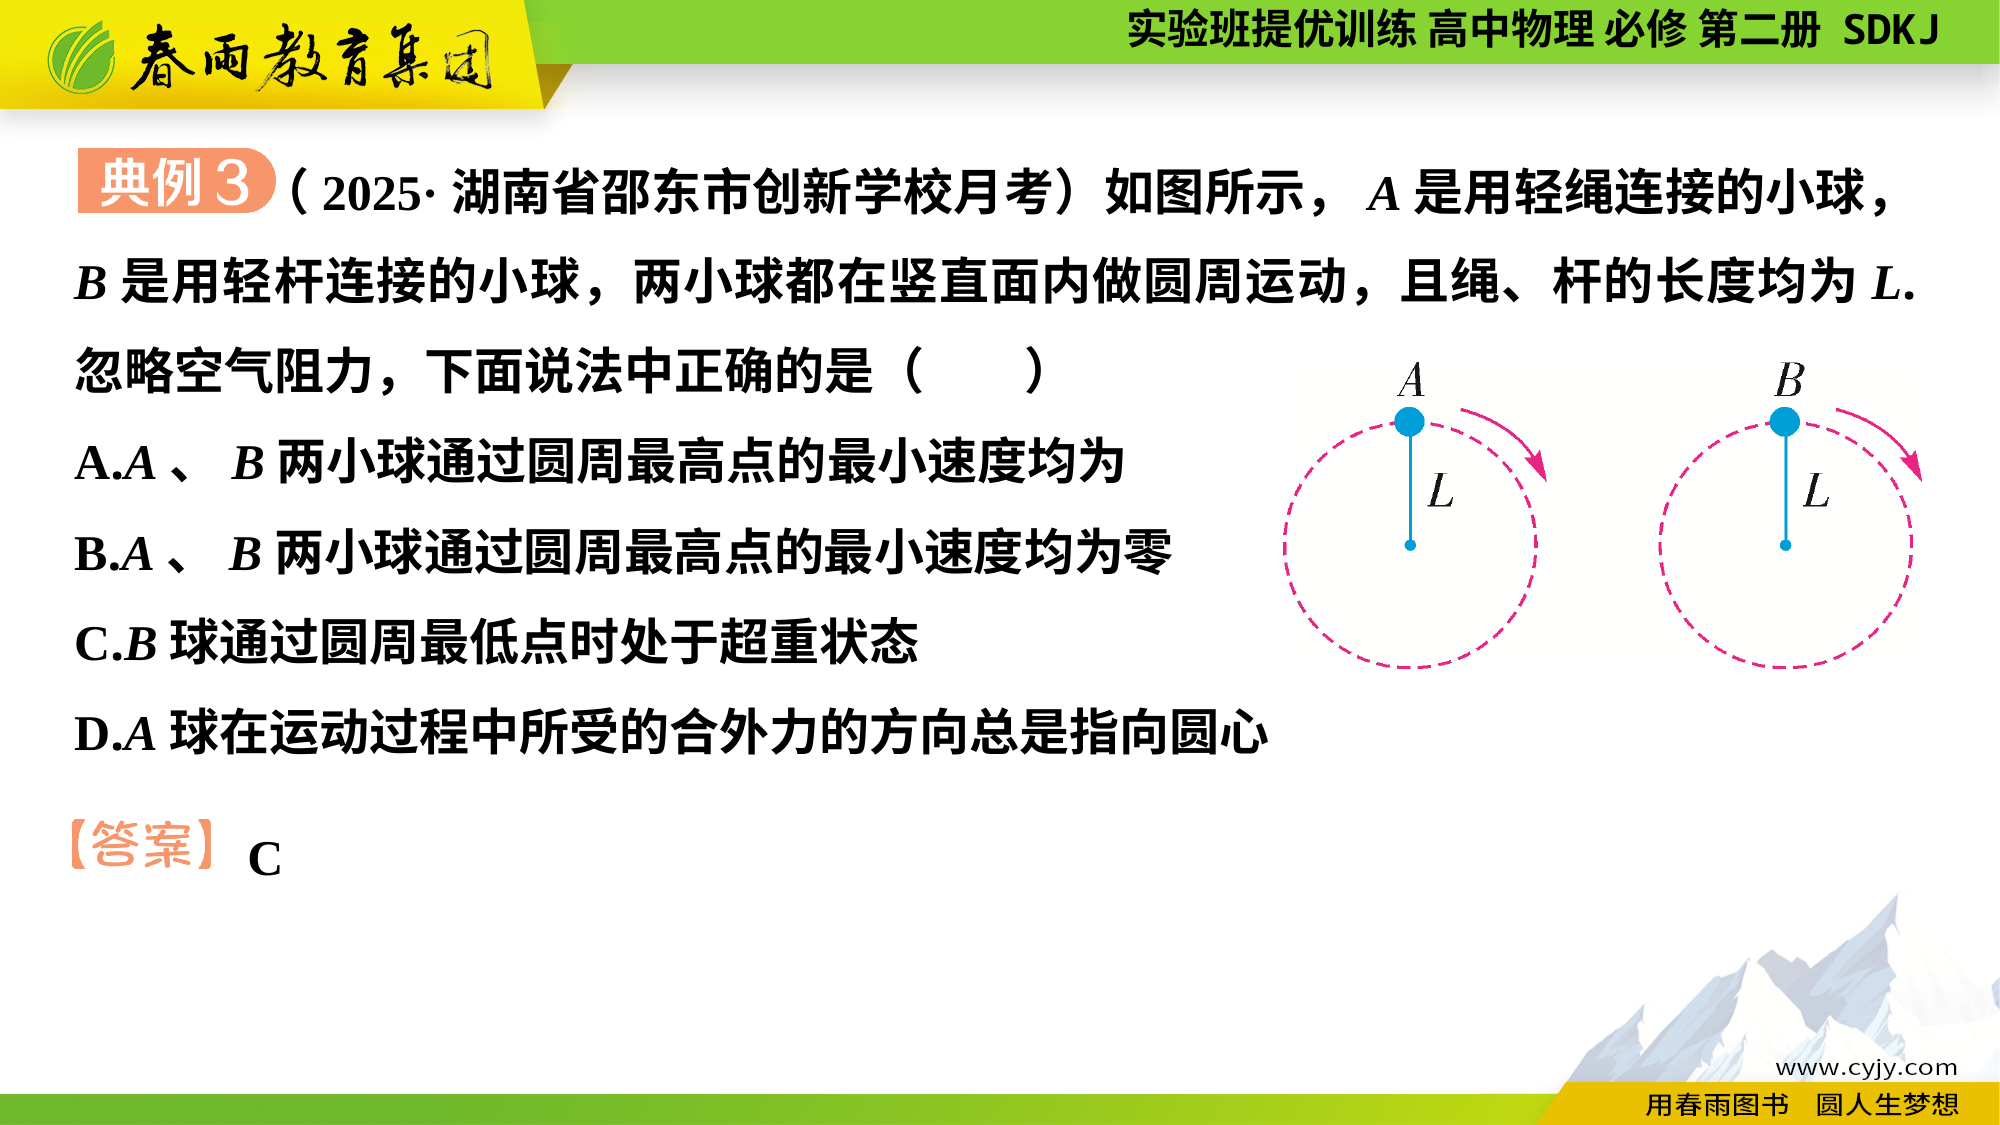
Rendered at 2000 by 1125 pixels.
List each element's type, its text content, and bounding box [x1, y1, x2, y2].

text_box C [232, 788, 299, 893]
picture [0, 0, 2000, 1125]
